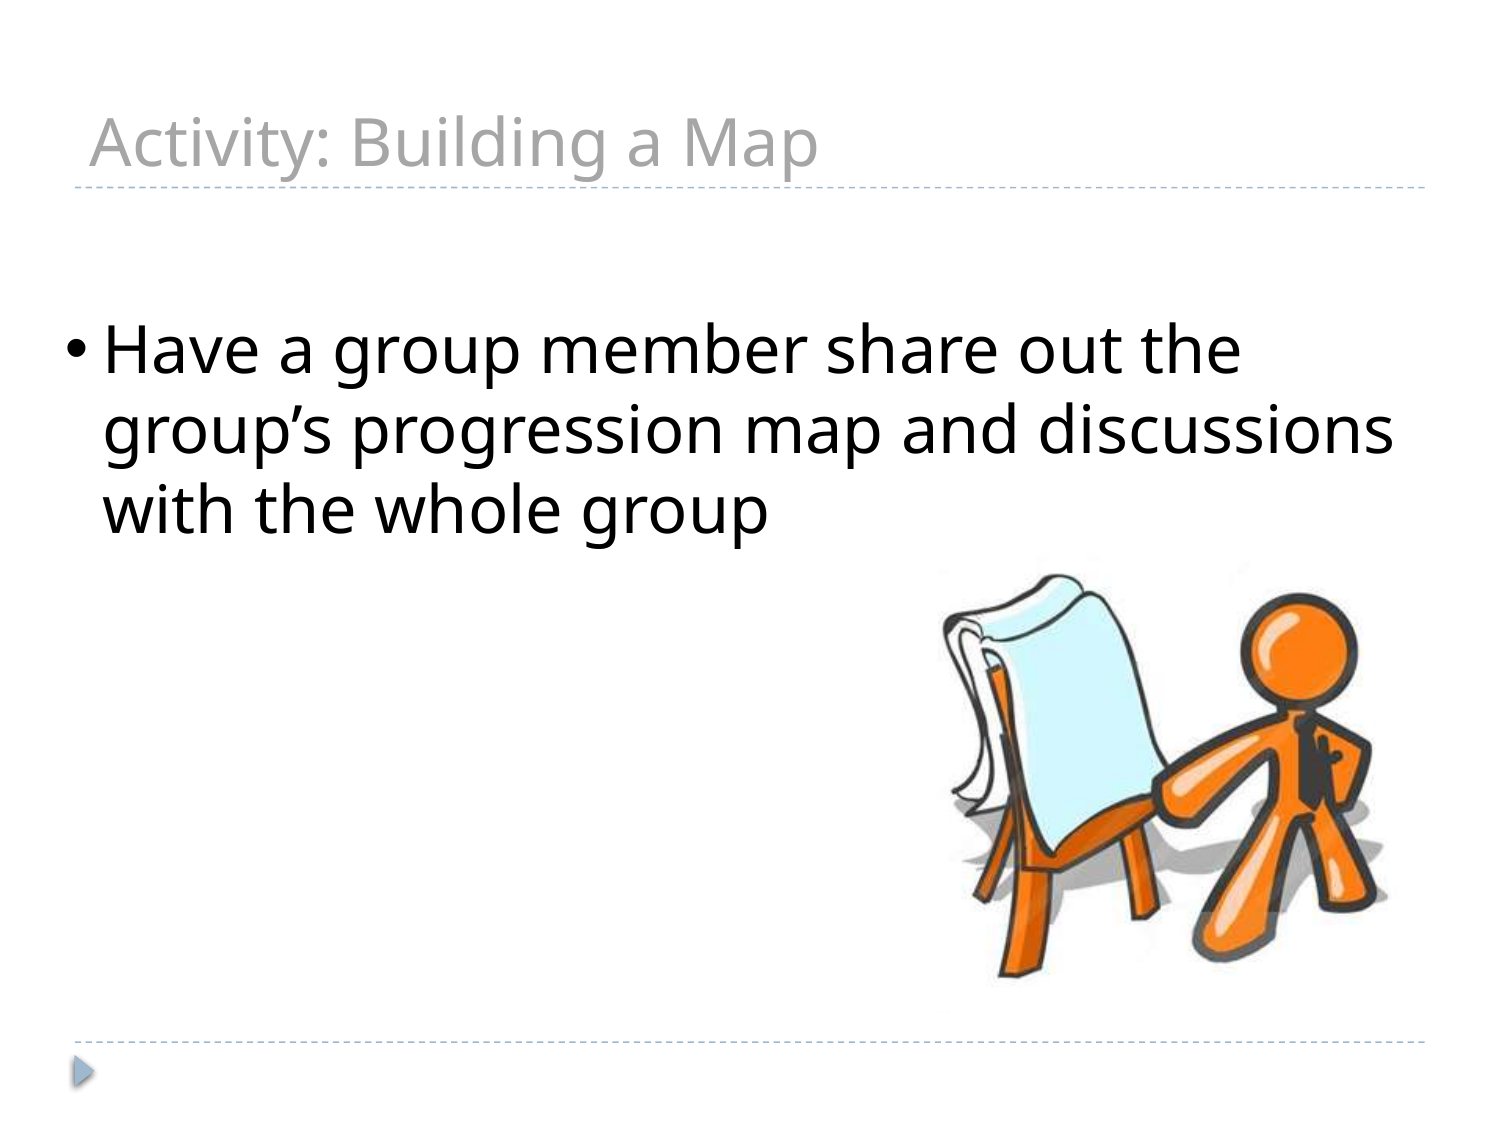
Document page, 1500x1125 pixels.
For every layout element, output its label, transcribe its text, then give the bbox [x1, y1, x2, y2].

title Activity: Building a Map [75, 37, 1425, 188]
picture [937, 549, 1402, 1015]
text_box Have a group member share out the group’s progression map and discussions with the whole group [50, 299, 1425, 795]
